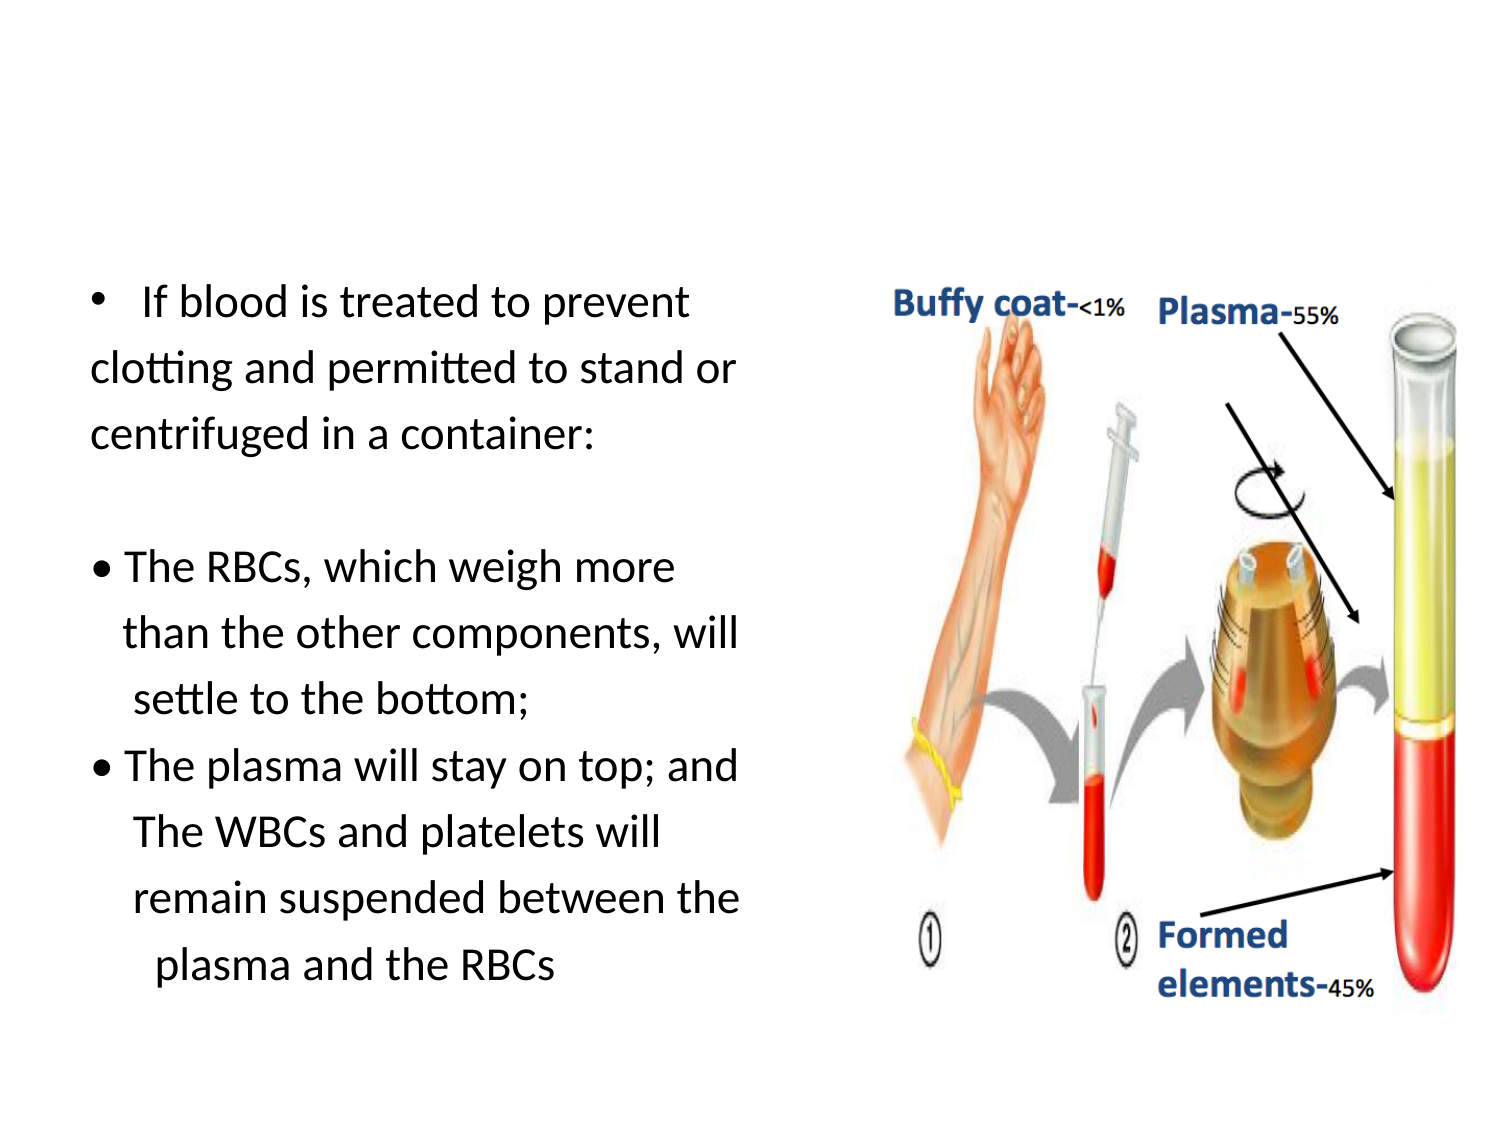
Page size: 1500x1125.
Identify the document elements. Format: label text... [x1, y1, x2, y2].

list If blood is treated to prevent clotting and permitted to stand or centrifuged in a container: • The RBCs, which weigh more than the other components, will settle to the bottom; • The plasma will stay on top; and The WBCs and platelets will remain suspended between the plasma and the RBCs [75, 262, 857, 1005]
picture [862, 249, 1467, 1027]
